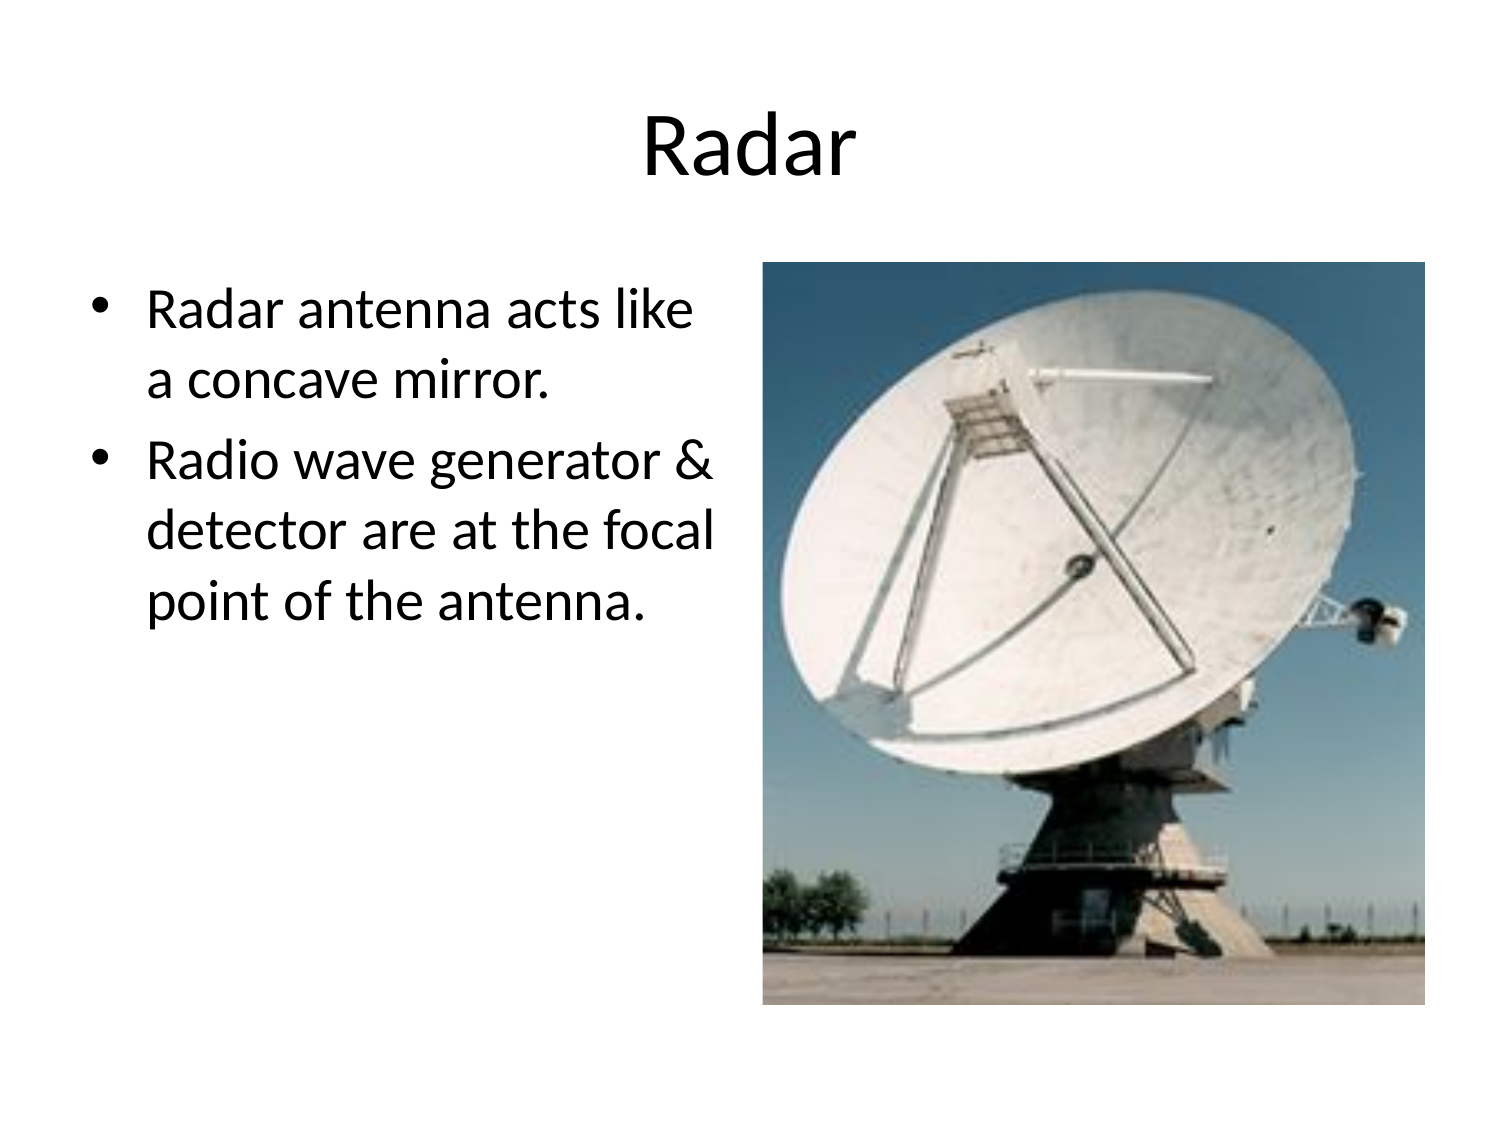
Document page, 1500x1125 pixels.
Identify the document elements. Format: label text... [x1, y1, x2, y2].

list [762, 262, 1426, 1006]
list Radar antenna acts like a concave mirror. Radio wave generator & detector are at the focal point of the antenna. [75, 262, 738, 1005]
title Radar [75, 45, 1425, 233]
